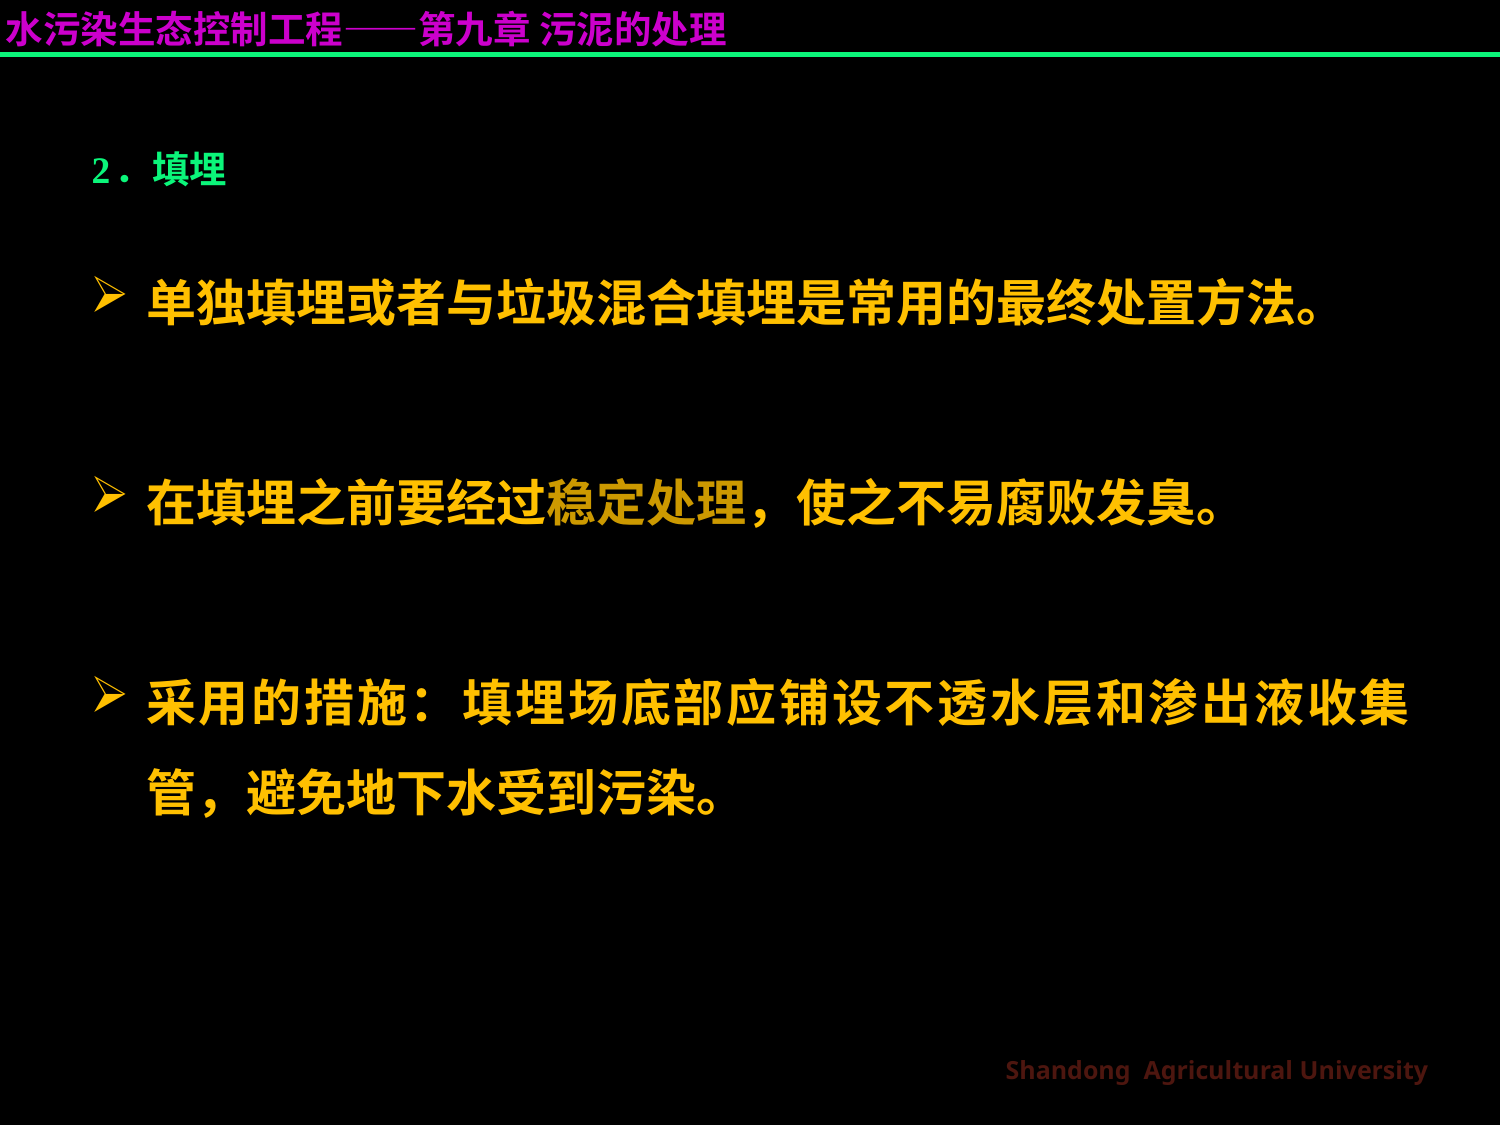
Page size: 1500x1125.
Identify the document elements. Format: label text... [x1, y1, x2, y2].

title 2．填埋 [76, 138, 1427, 244]
list 单独填埋或者与垃圾混合填埋是常用的最终处置方法。 在填埋之前要经过稳定处理，使之不易腐败发臭。 采用的措施：填埋场底部应铺设不透水层和渗出液收集管，避免地下水受到污染。 [75, 233, 1425, 976]
